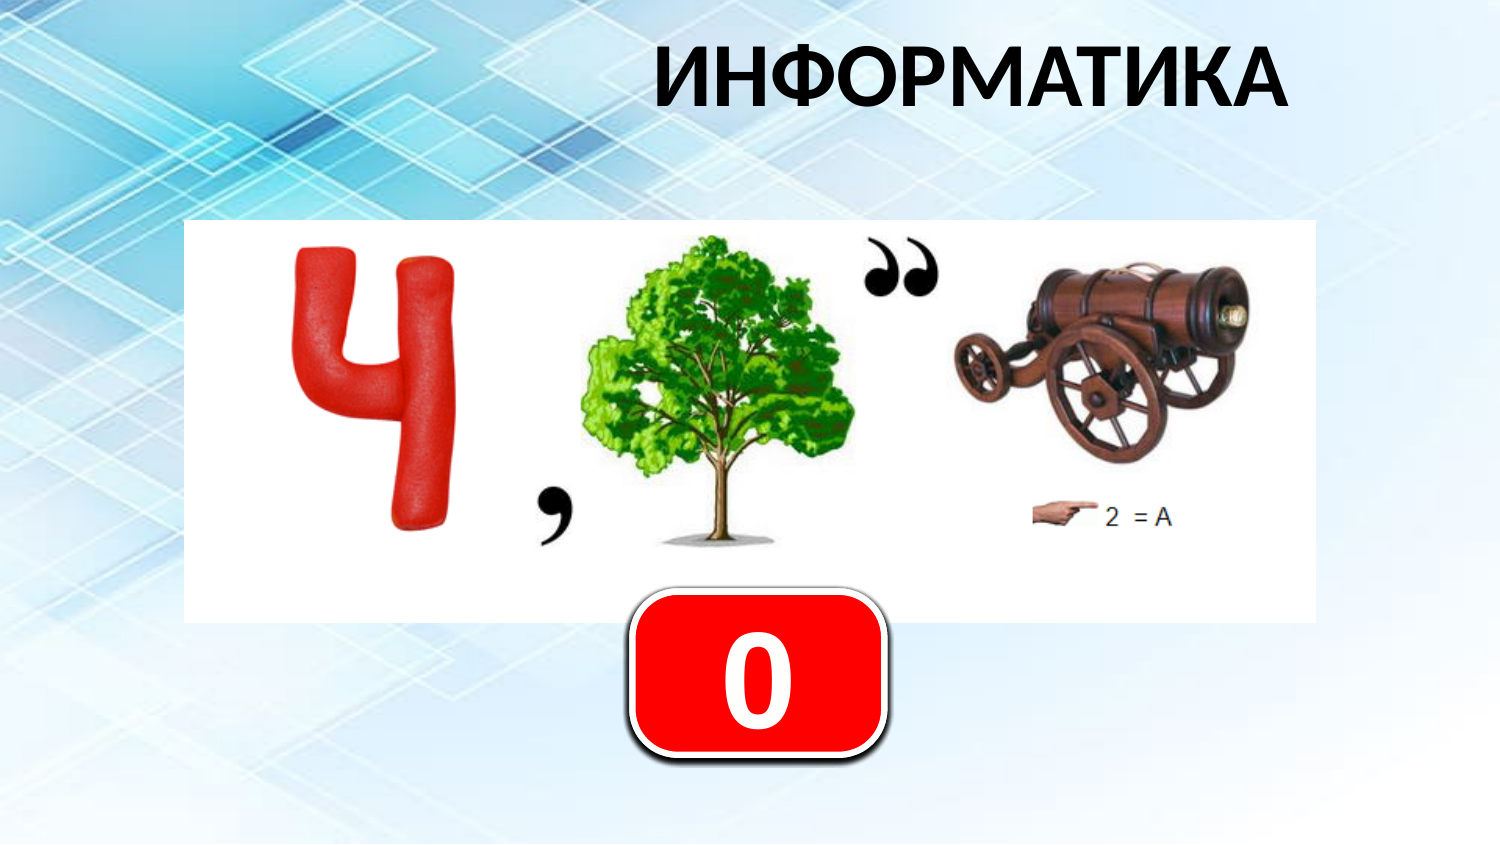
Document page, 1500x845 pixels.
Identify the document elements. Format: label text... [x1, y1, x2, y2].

picture [0, 0, 1500, 844]
text_box 0 [632, 632, 885, 755]
text_box ИНФОРМАТИКА [501, 7, 1441, 132]
